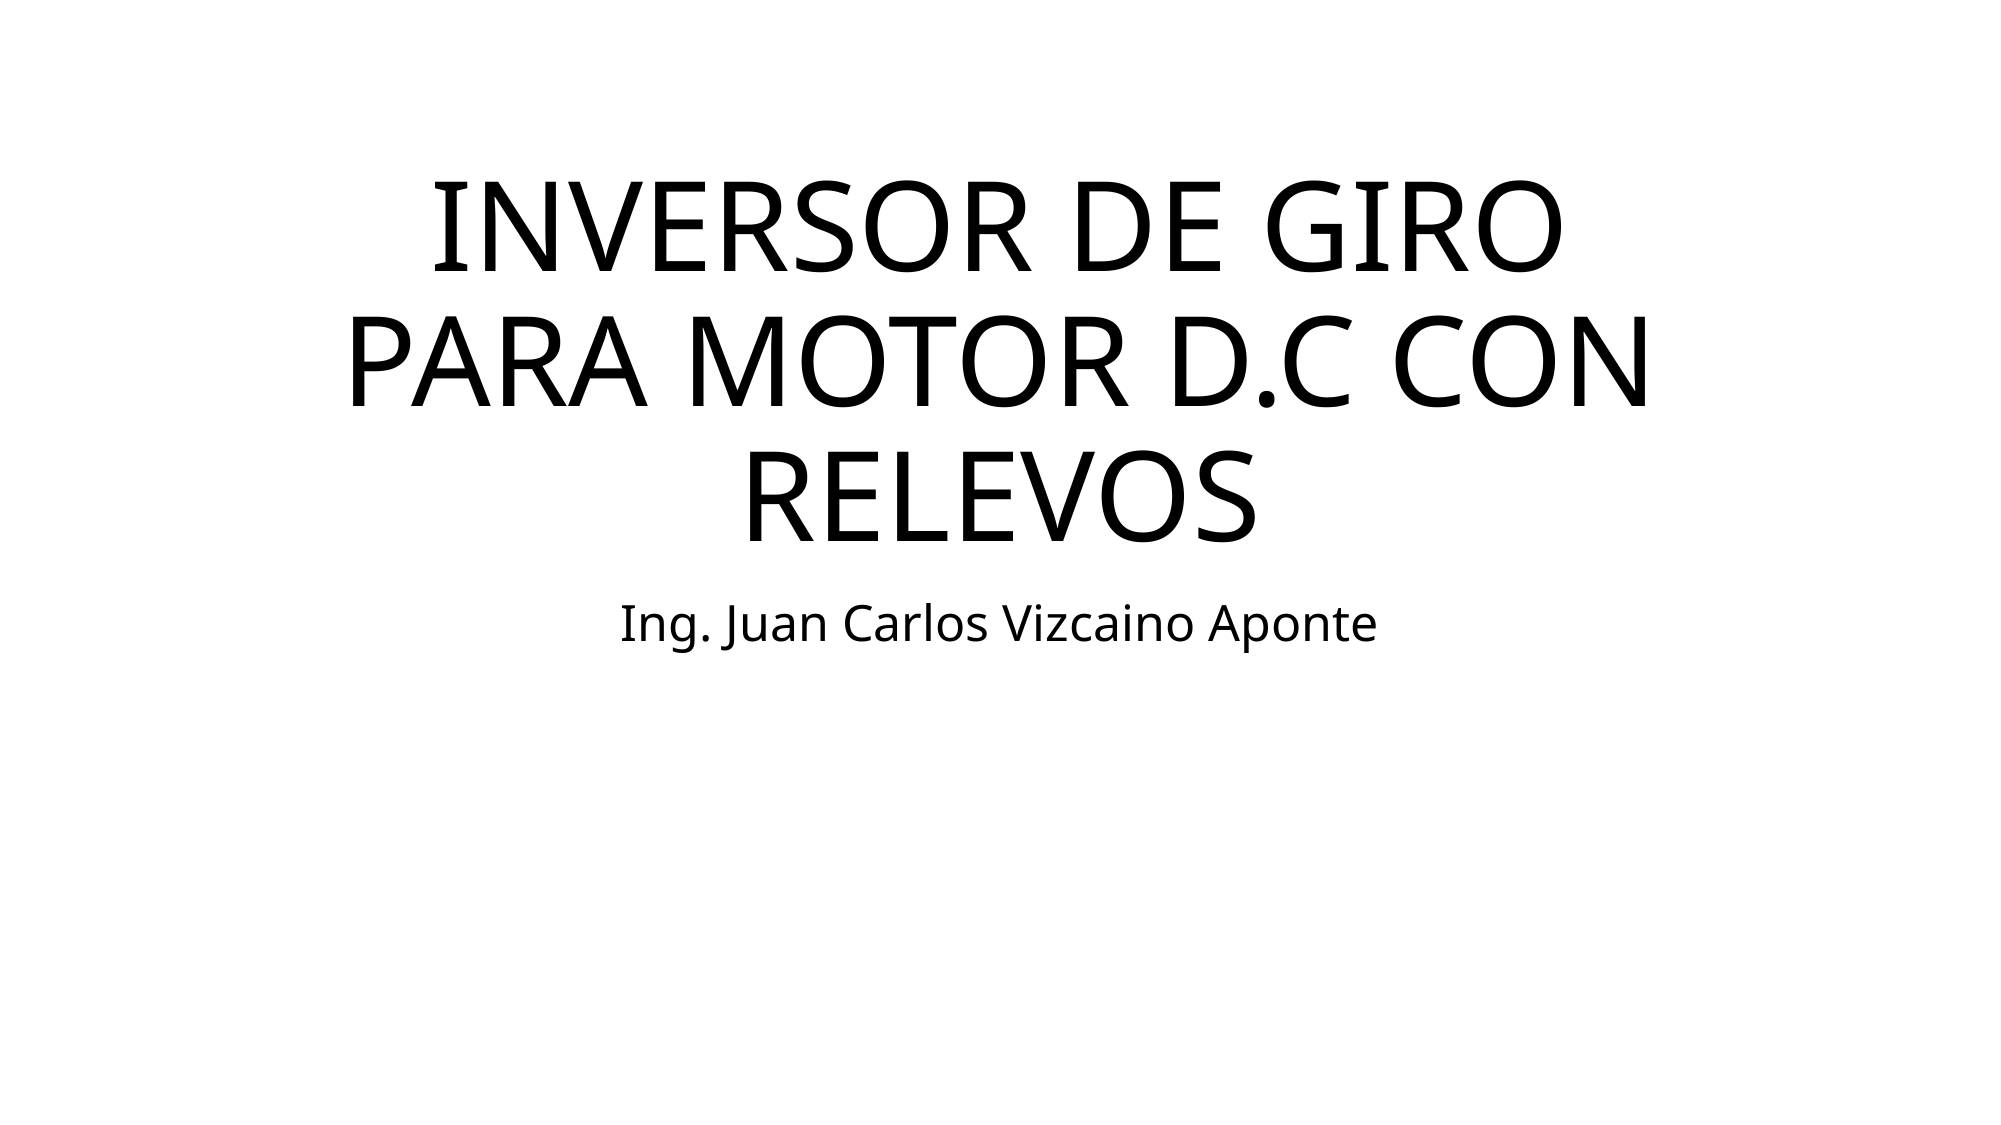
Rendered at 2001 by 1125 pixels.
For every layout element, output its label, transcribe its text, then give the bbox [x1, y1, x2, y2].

subtitle Ing. Juan Carlos Vizcaino Aponte [249, 590, 1750, 863]
title INVERSOR DE GIRO PARA MOTOR D.C CON RELEVOS [249, 184, 1750, 576]
